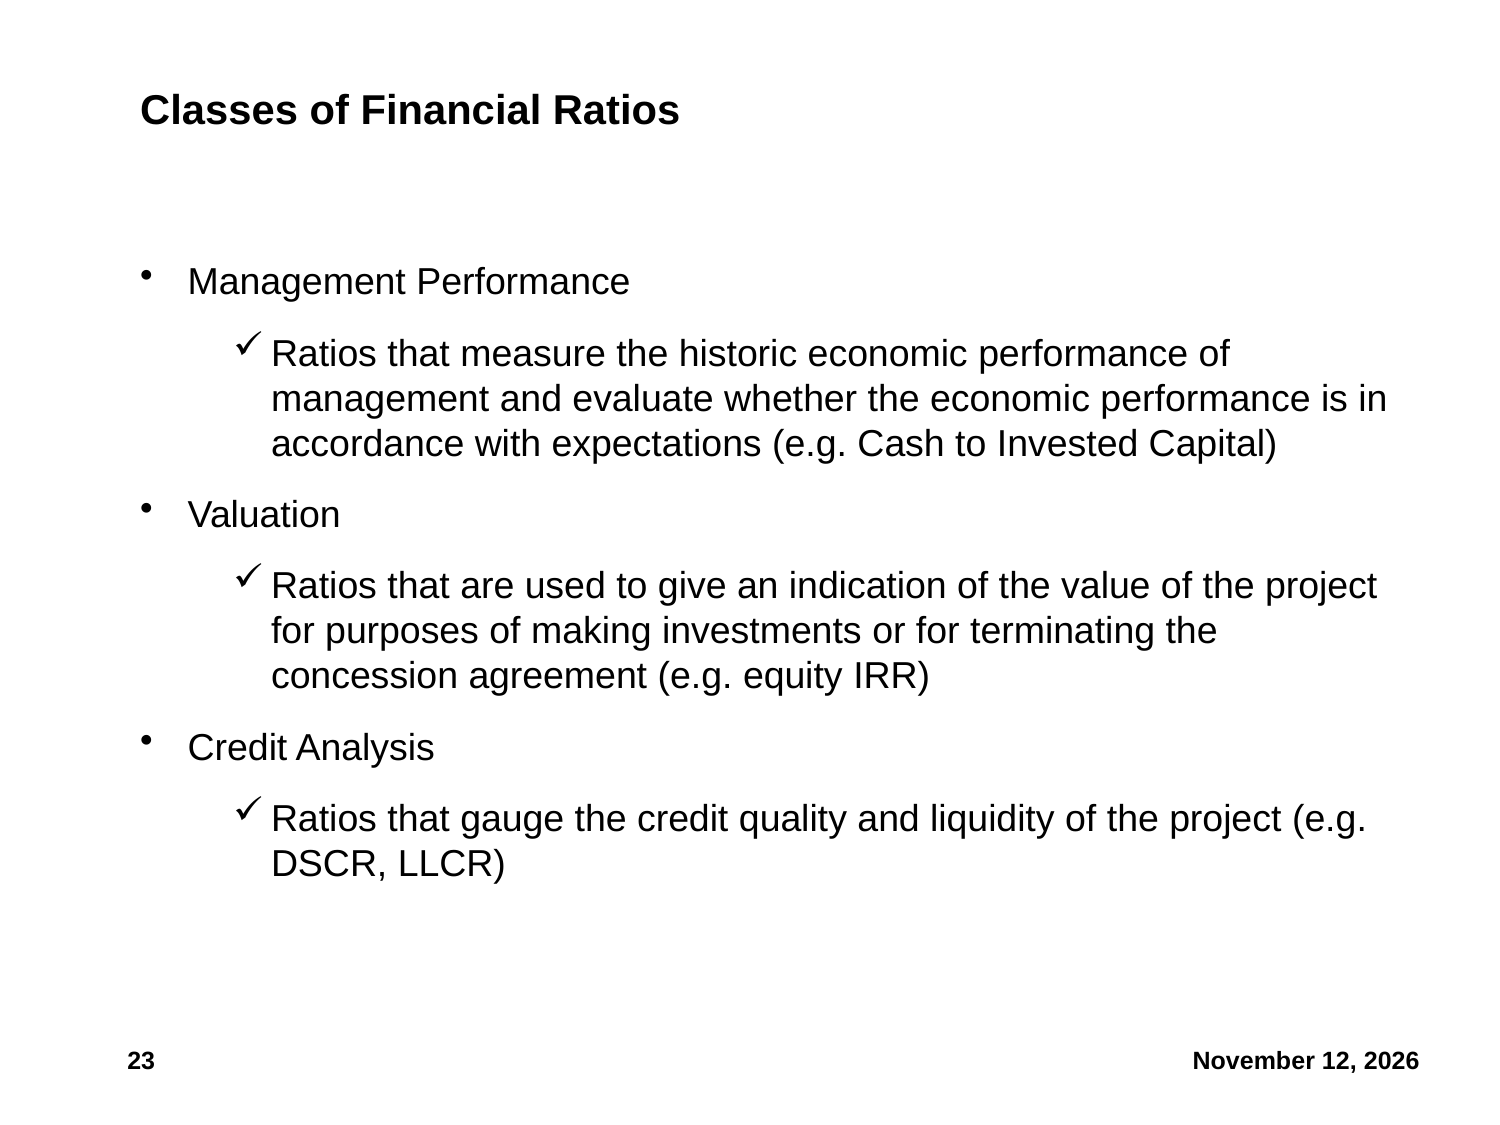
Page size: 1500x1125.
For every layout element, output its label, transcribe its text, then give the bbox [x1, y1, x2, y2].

list Management Performance Ratios that measure the historic economic performance of management and evaluate whether the economic performance is in accordance with expectations (e.g. Cash to Invested Capital) Valuation Ratios that are used to give an indication of the value of the project for purposes of making investments or for terminating the concession agreement (e.g. equity IRR) Credit Analysis Ratios that gauge the credit quality and liquidity of the project (e.g. DSCR, LLCR) [124, 249, 1413, 1001]
title Classes of Financial Ratios [124, 74, 1376, 226]
